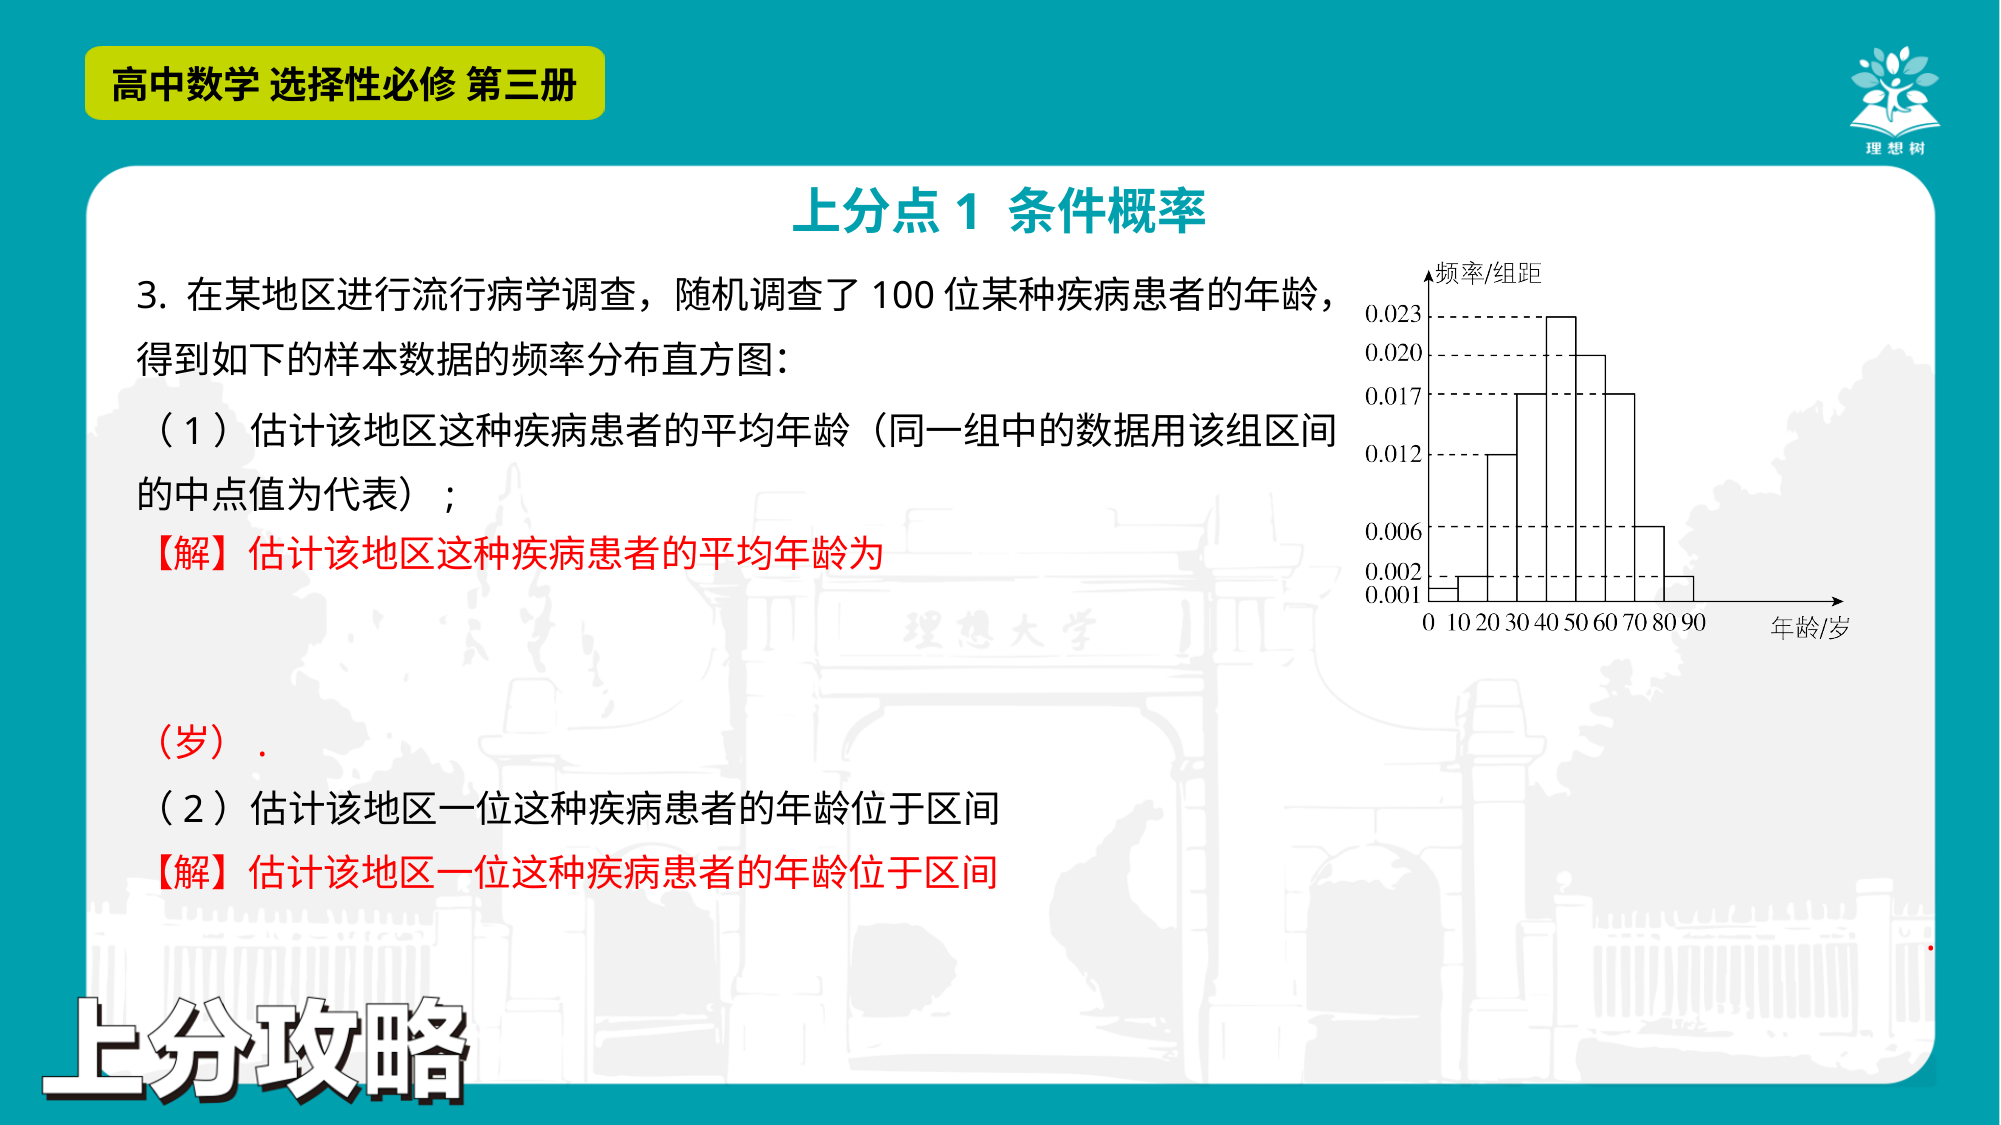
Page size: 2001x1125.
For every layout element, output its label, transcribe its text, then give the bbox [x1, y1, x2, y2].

picture [0, 0, 2000, 1125]
text_box （1）估计该地区这种疾病患者的平均年龄（同一组中的数据用该组区间 的中点值为代表）; [136, 383, 1358, 511]
text_box 3. 在某地区进行流行病学调查，随机调查了100位某种疾病患者的年龄， 得到如下的样本数据的频率分布直方图： [136, 247, 1358, 375]
text_box （岁）. [135, 696, 1865, 757]
